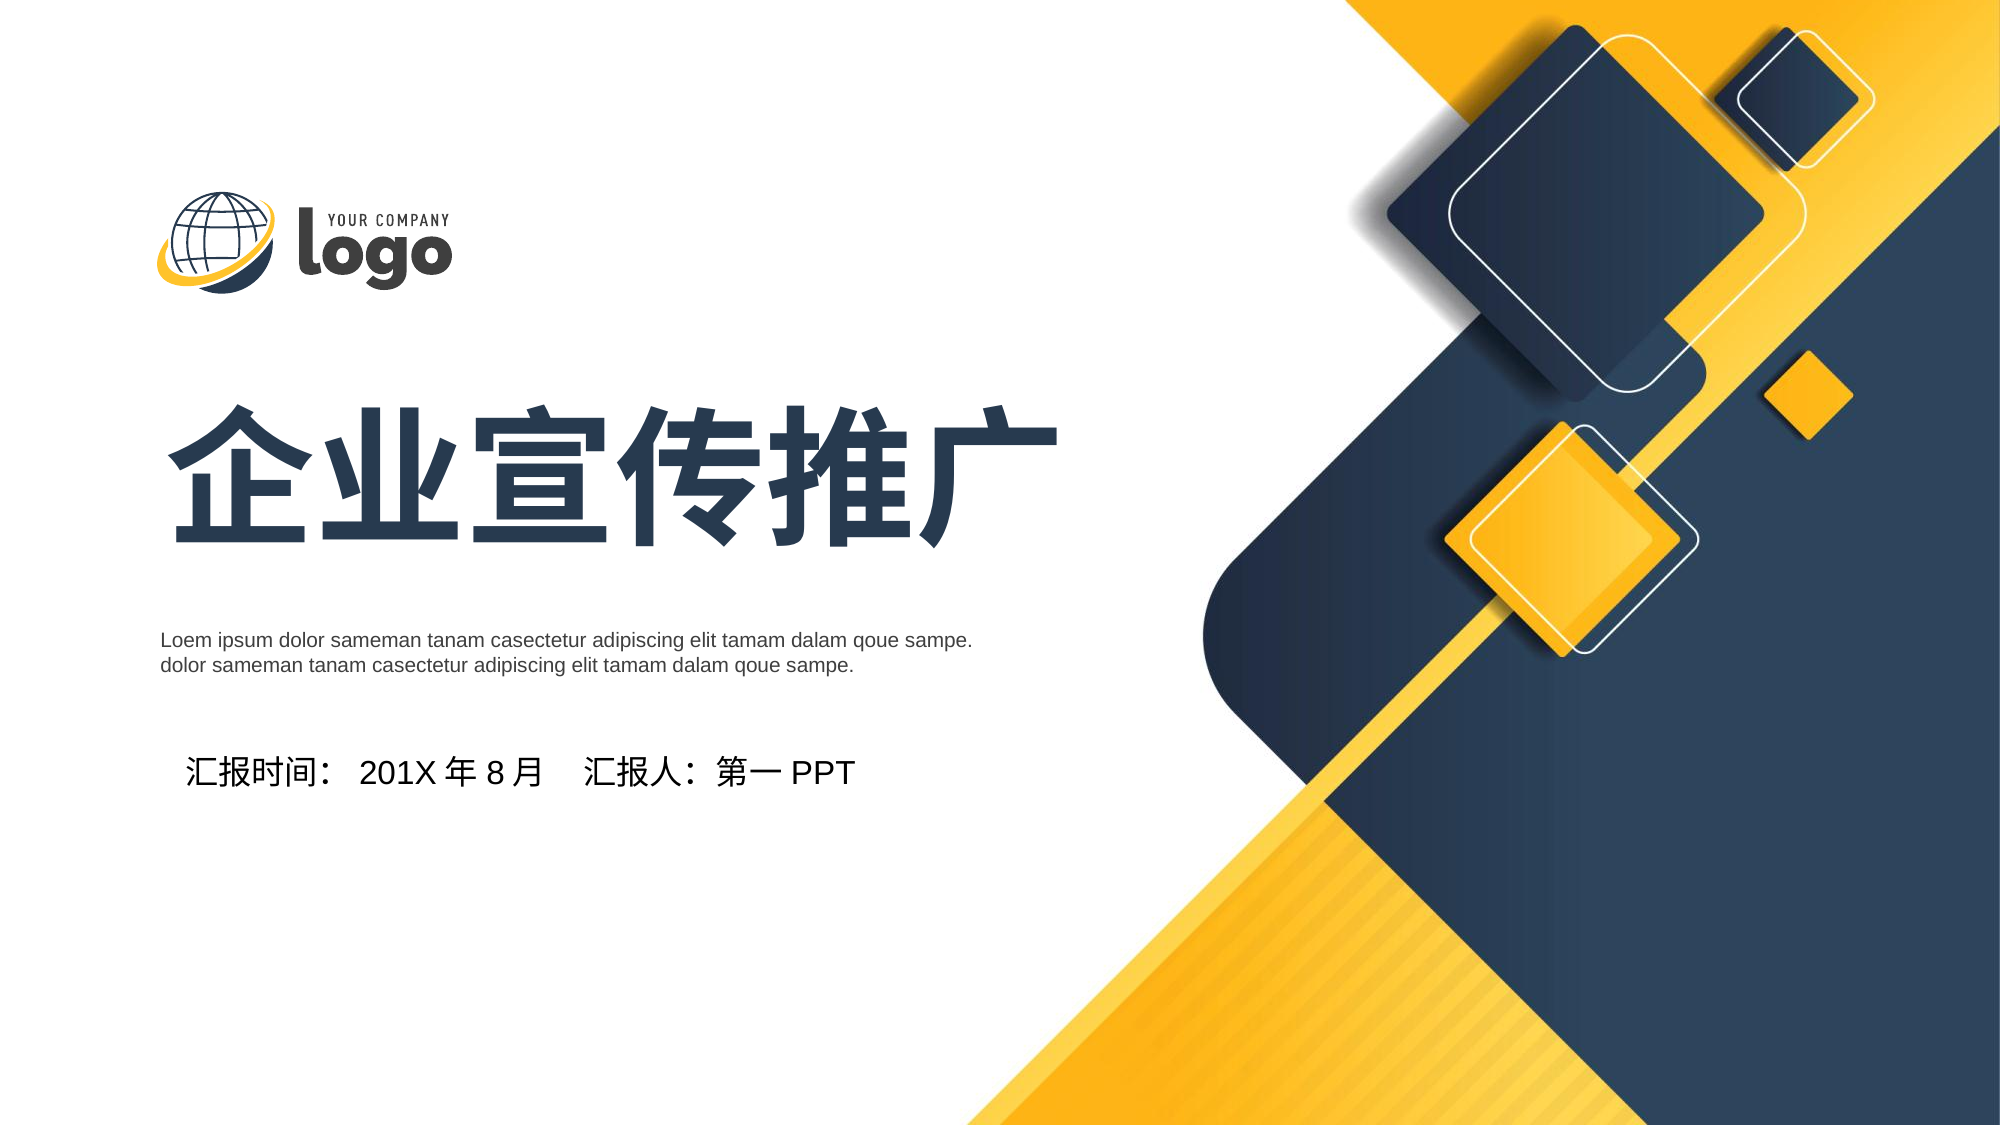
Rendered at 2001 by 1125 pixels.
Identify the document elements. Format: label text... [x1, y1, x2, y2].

text_box 企业宣传推广 [150, 375, 1080, 571]
text_box 汇报时间：201X年8月 汇报人：第一PPT [154, 743, 871, 799]
text_box Loem ipsum dolor sameman tanam casectetur adipiscing elit tamam dalam qoue sampe. dolor sameman tanam casectetur adipiscing elit tamam dalam qoue sampe. [145, 619, 1008, 710]
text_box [156, 191, 452, 294]
picture [0, 0, 2000, 1125]
